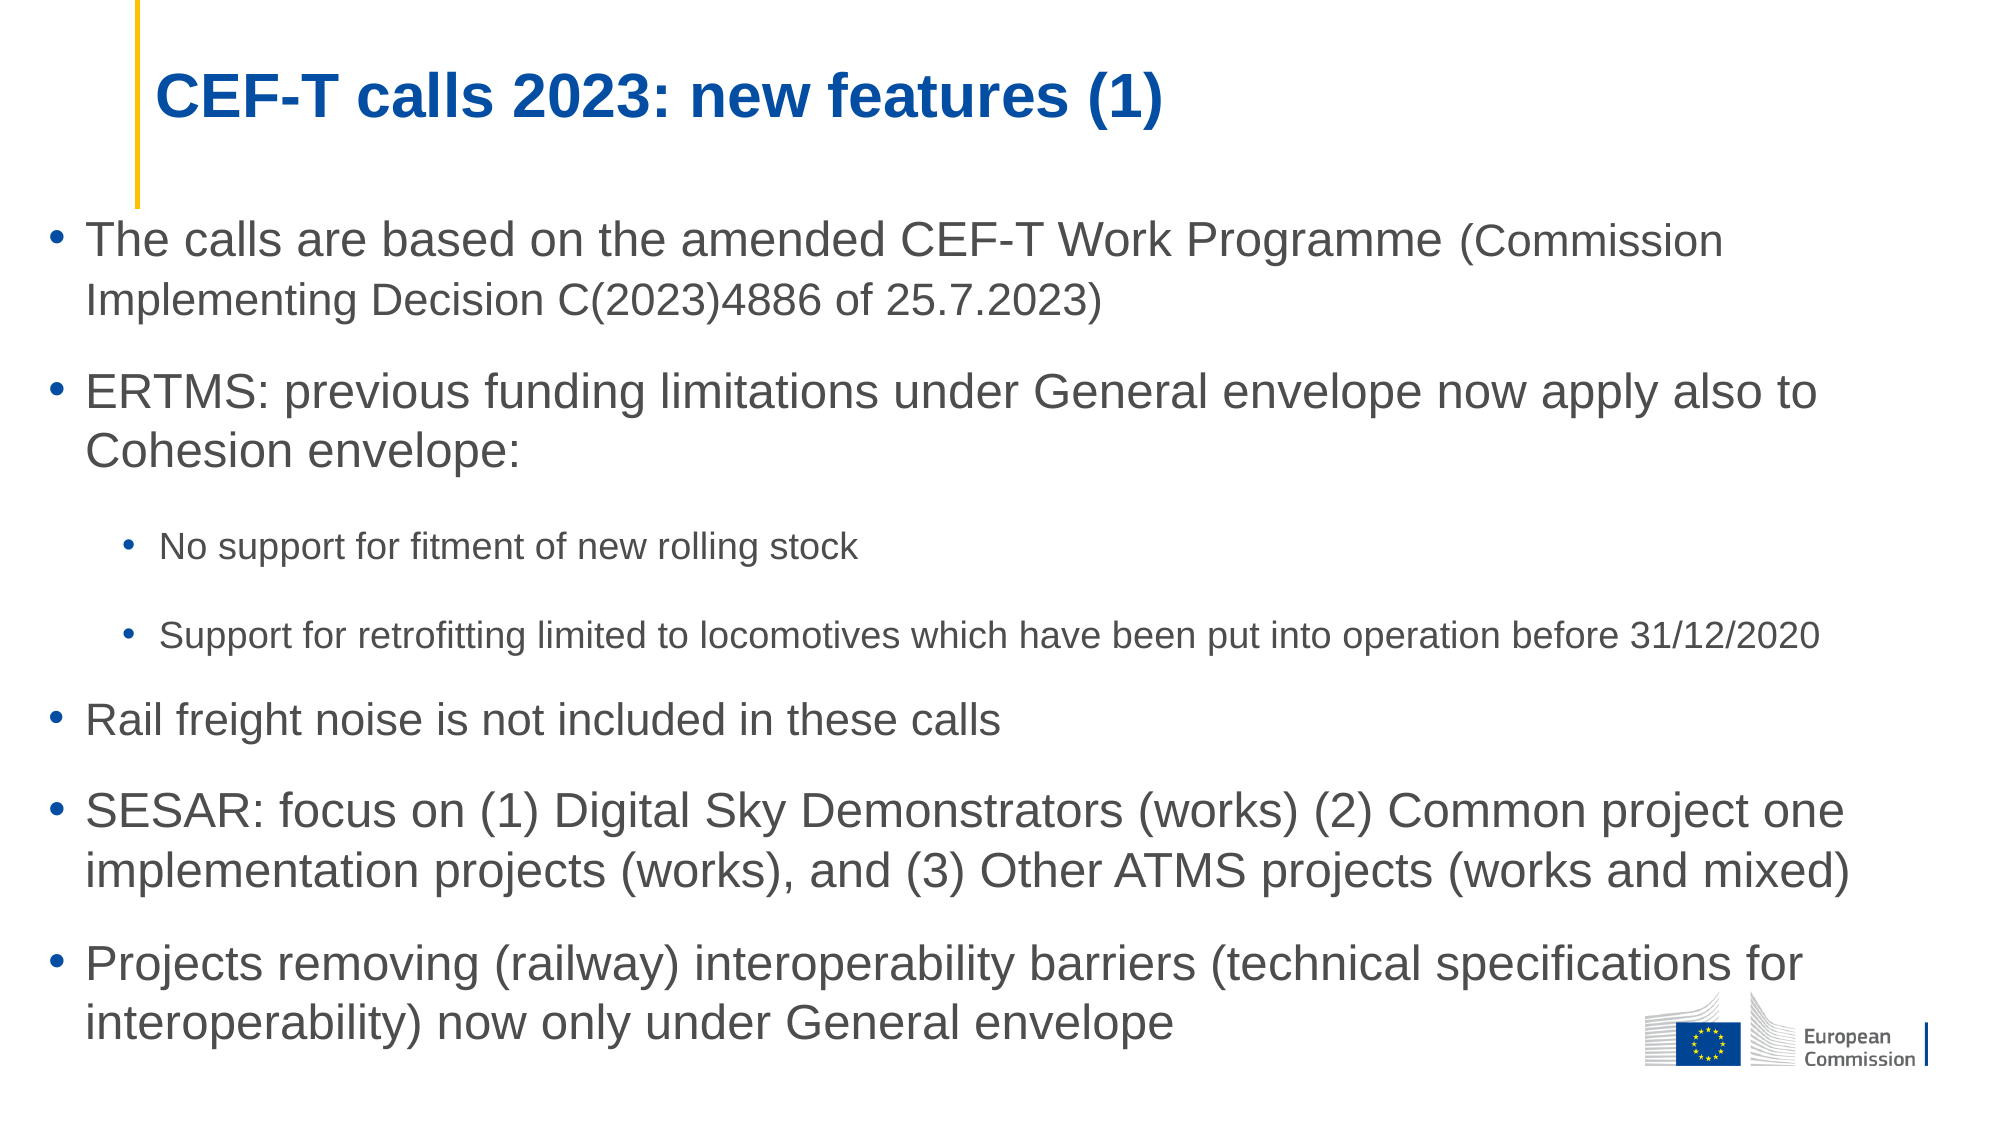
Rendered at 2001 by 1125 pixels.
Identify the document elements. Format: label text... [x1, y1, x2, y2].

title CEF-T calls 2023: new features (1) [140, 2, 2000, 131]
list The calls are based on the amended CEF-T Work Programme (Commission Implementing Decision C(2023)4886 of 25.7.2023) ERTMS: previous funding limitations under General envelope now apply also to Cohesion envelope: No support for fitment of new rolling stock Support for retrofitting limited to locomotives which have been put into operation before 31/12/2020 Rail freight noise is not included in these calls SESAR: focus on (1) Digital Sky Demonstrators (works) (2) Common project one implementation projects (works), and (3) Other ATMS projects (works and mixed) Projects removing (railway) interoperability barriers (technical specifications for interoperability) now only under General envelope [33, 199, 1927, 1067]
